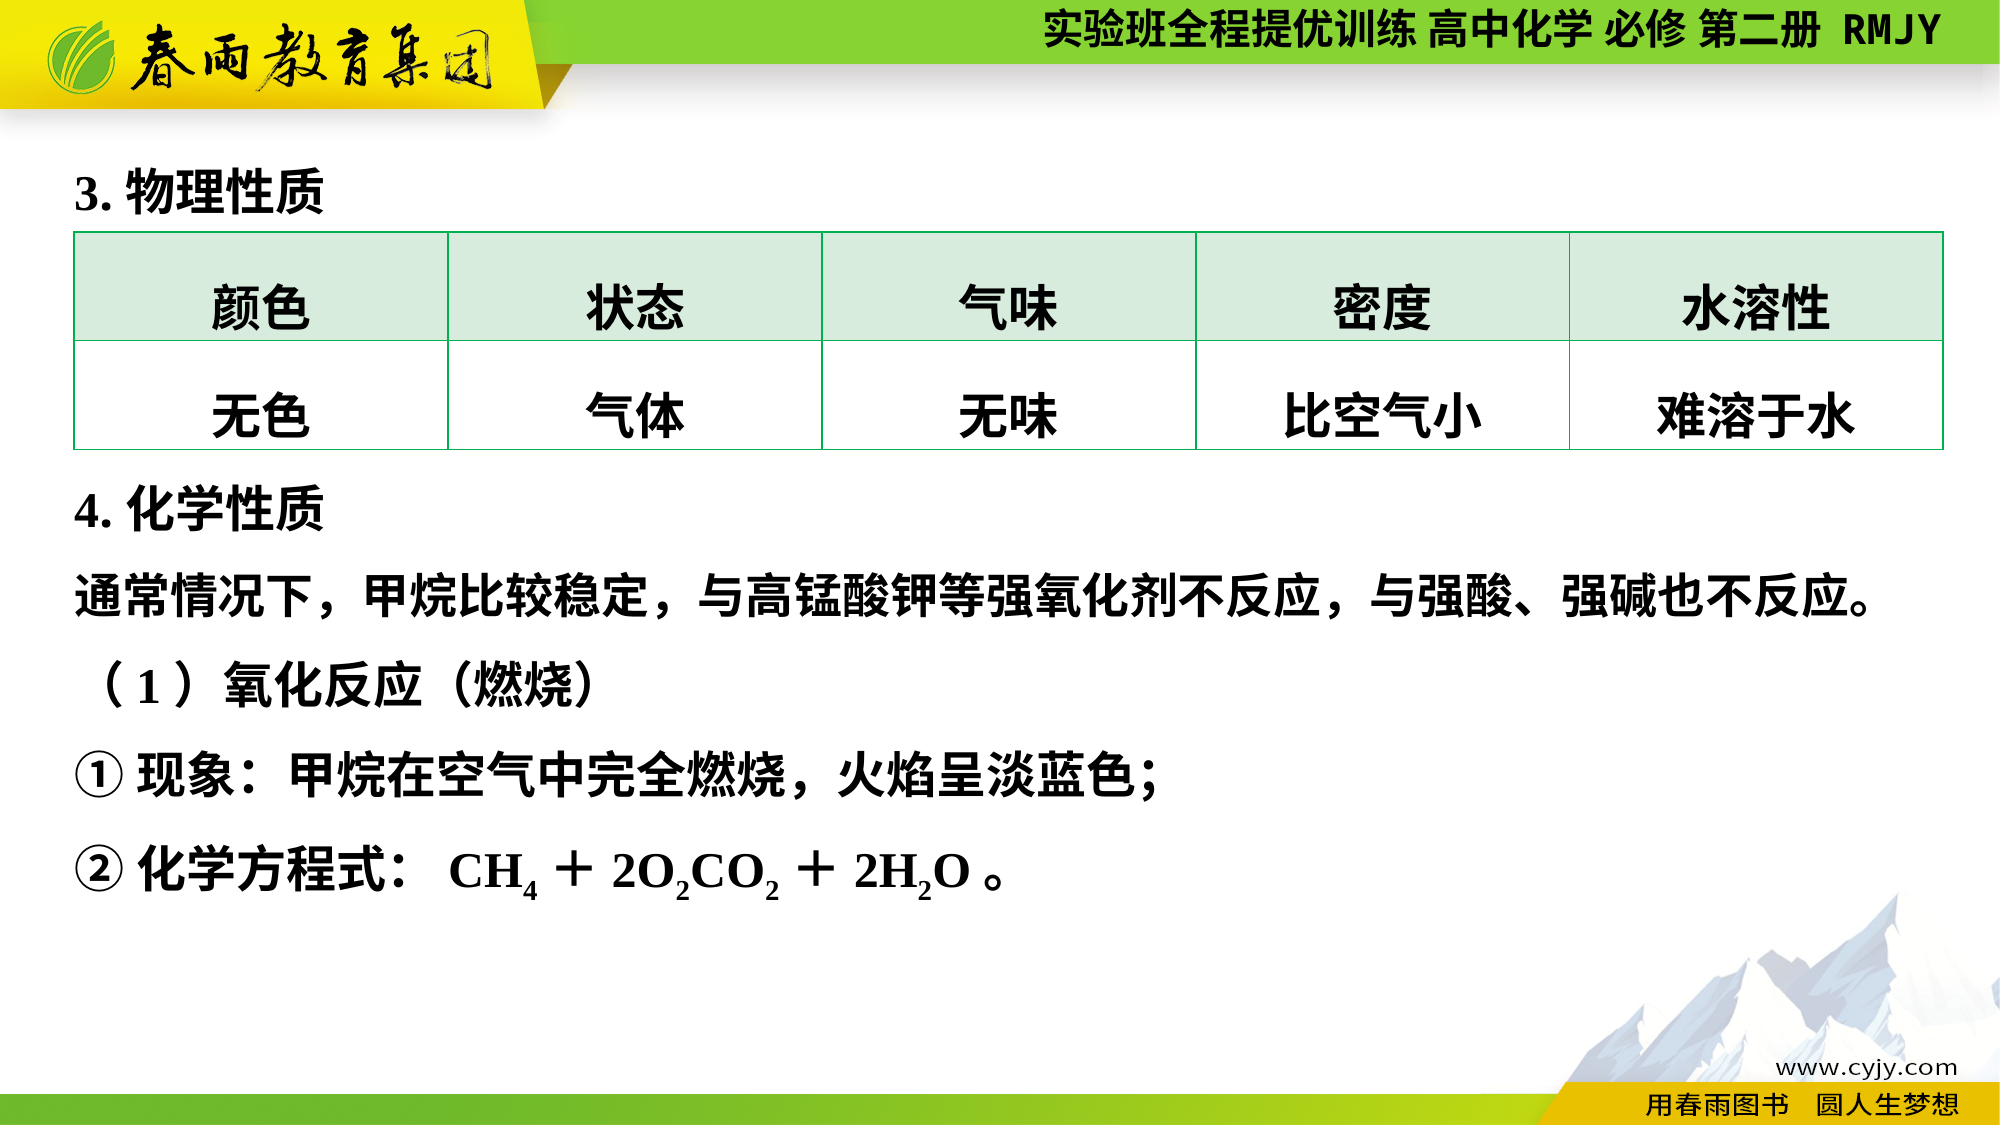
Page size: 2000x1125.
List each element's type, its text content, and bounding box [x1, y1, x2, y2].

table_cell 比空气小 [1197, 341, 1569, 449]
table_header 气味 [823, 233, 1195, 340]
table_cell 无色 [75, 341, 447, 449]
table_header 颜色 [75, 233, 447, 340]
table_cell 无味 [823, 341, 1195, 449]
table_header 状态 [449, 233, 821, 340]
table_cell 气体 [449, 341, 821, 449]
table_header 密度 [1197, 233, 1569, 340]
picture [0, 0, 2000, 1125]
table_header 水溶性 [1570, 233, 1942, 340]
table_cell 难溶于水 [1570, 341, 1942, 449]
list 3.物理性质 [59, 122, 1944, 217]
